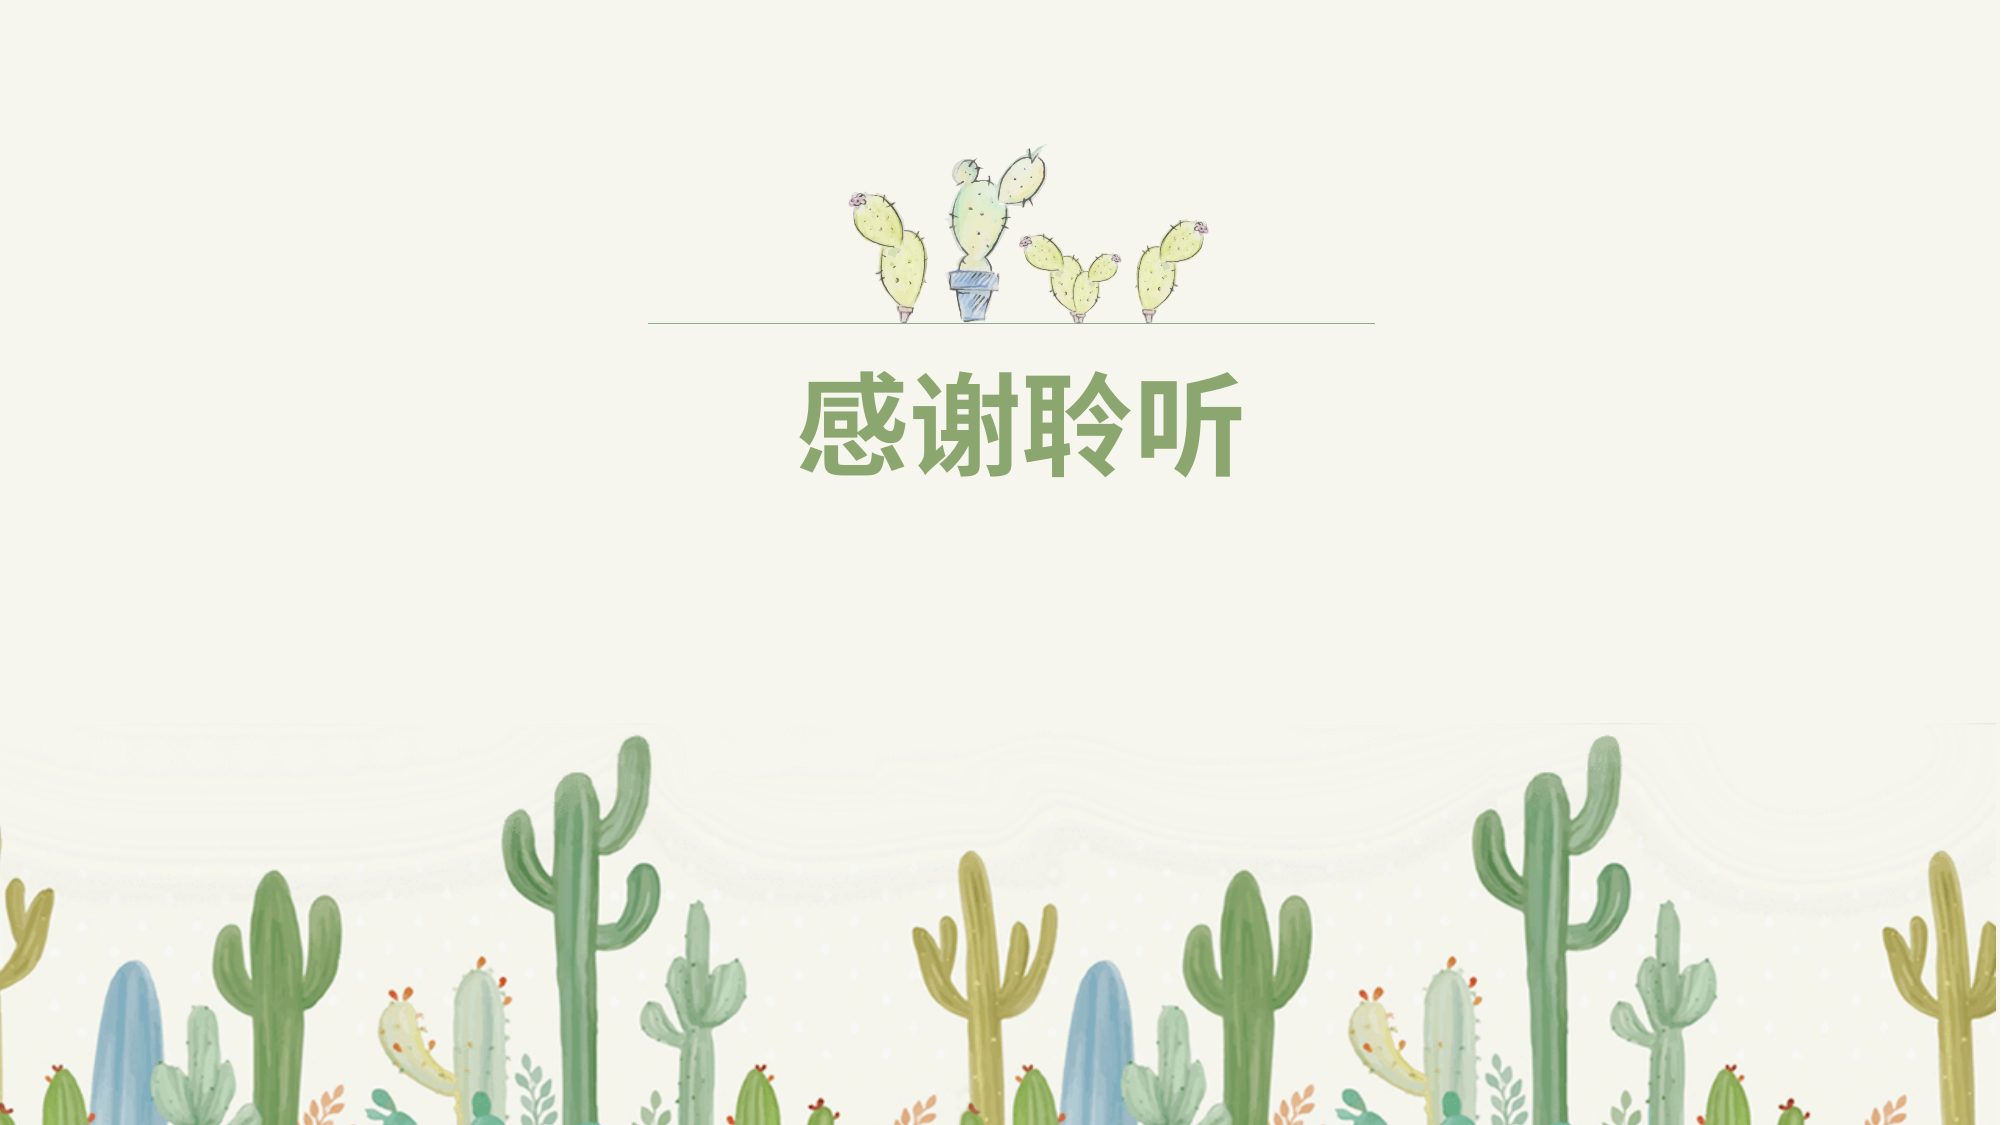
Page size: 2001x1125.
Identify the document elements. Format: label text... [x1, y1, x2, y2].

picture [848, 143, 1210, 324]
text_box 感谢聆听 [781, 347, 1262, 498]
picture [0, 660, 1996, 1125]
